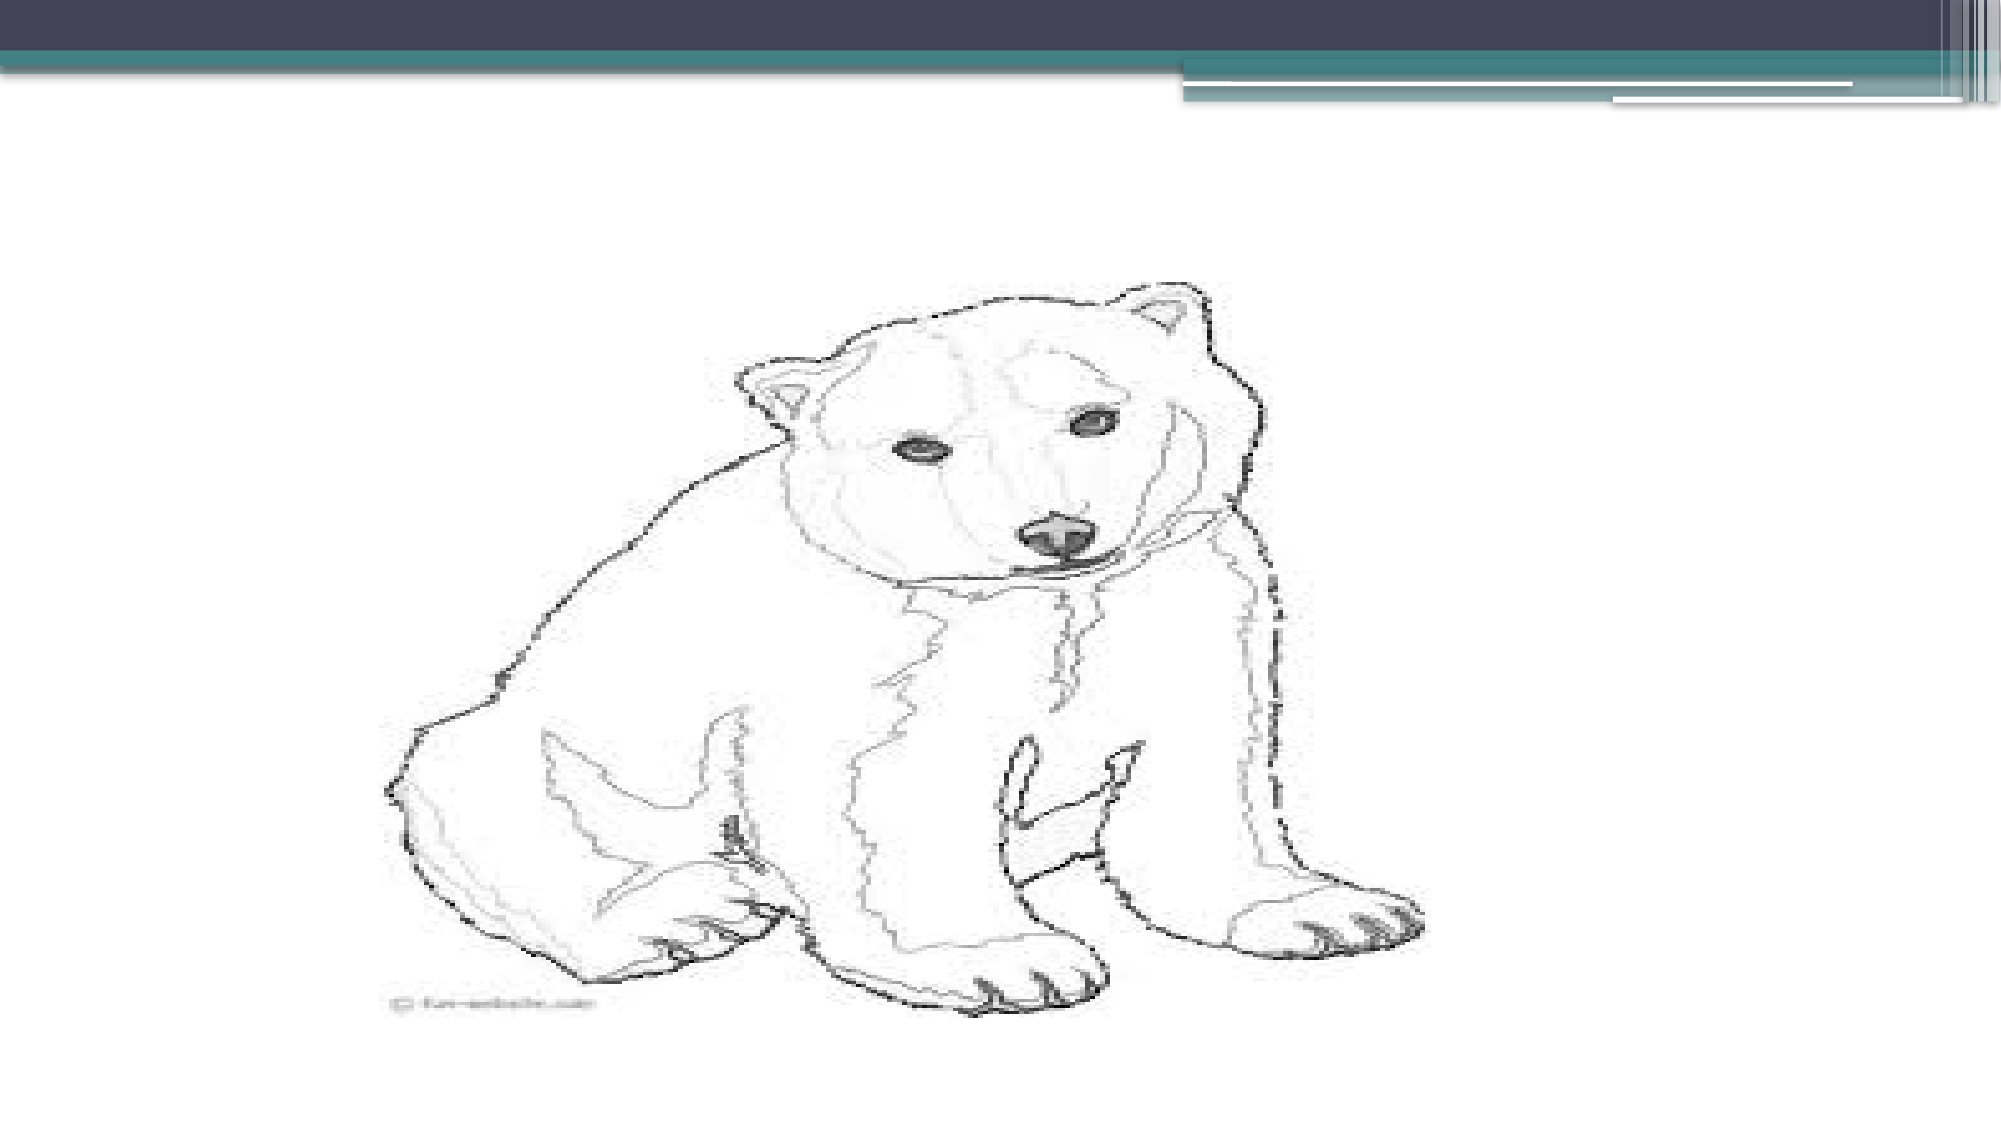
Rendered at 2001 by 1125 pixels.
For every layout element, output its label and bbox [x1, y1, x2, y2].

list [379, 282, 1431, 1018]
